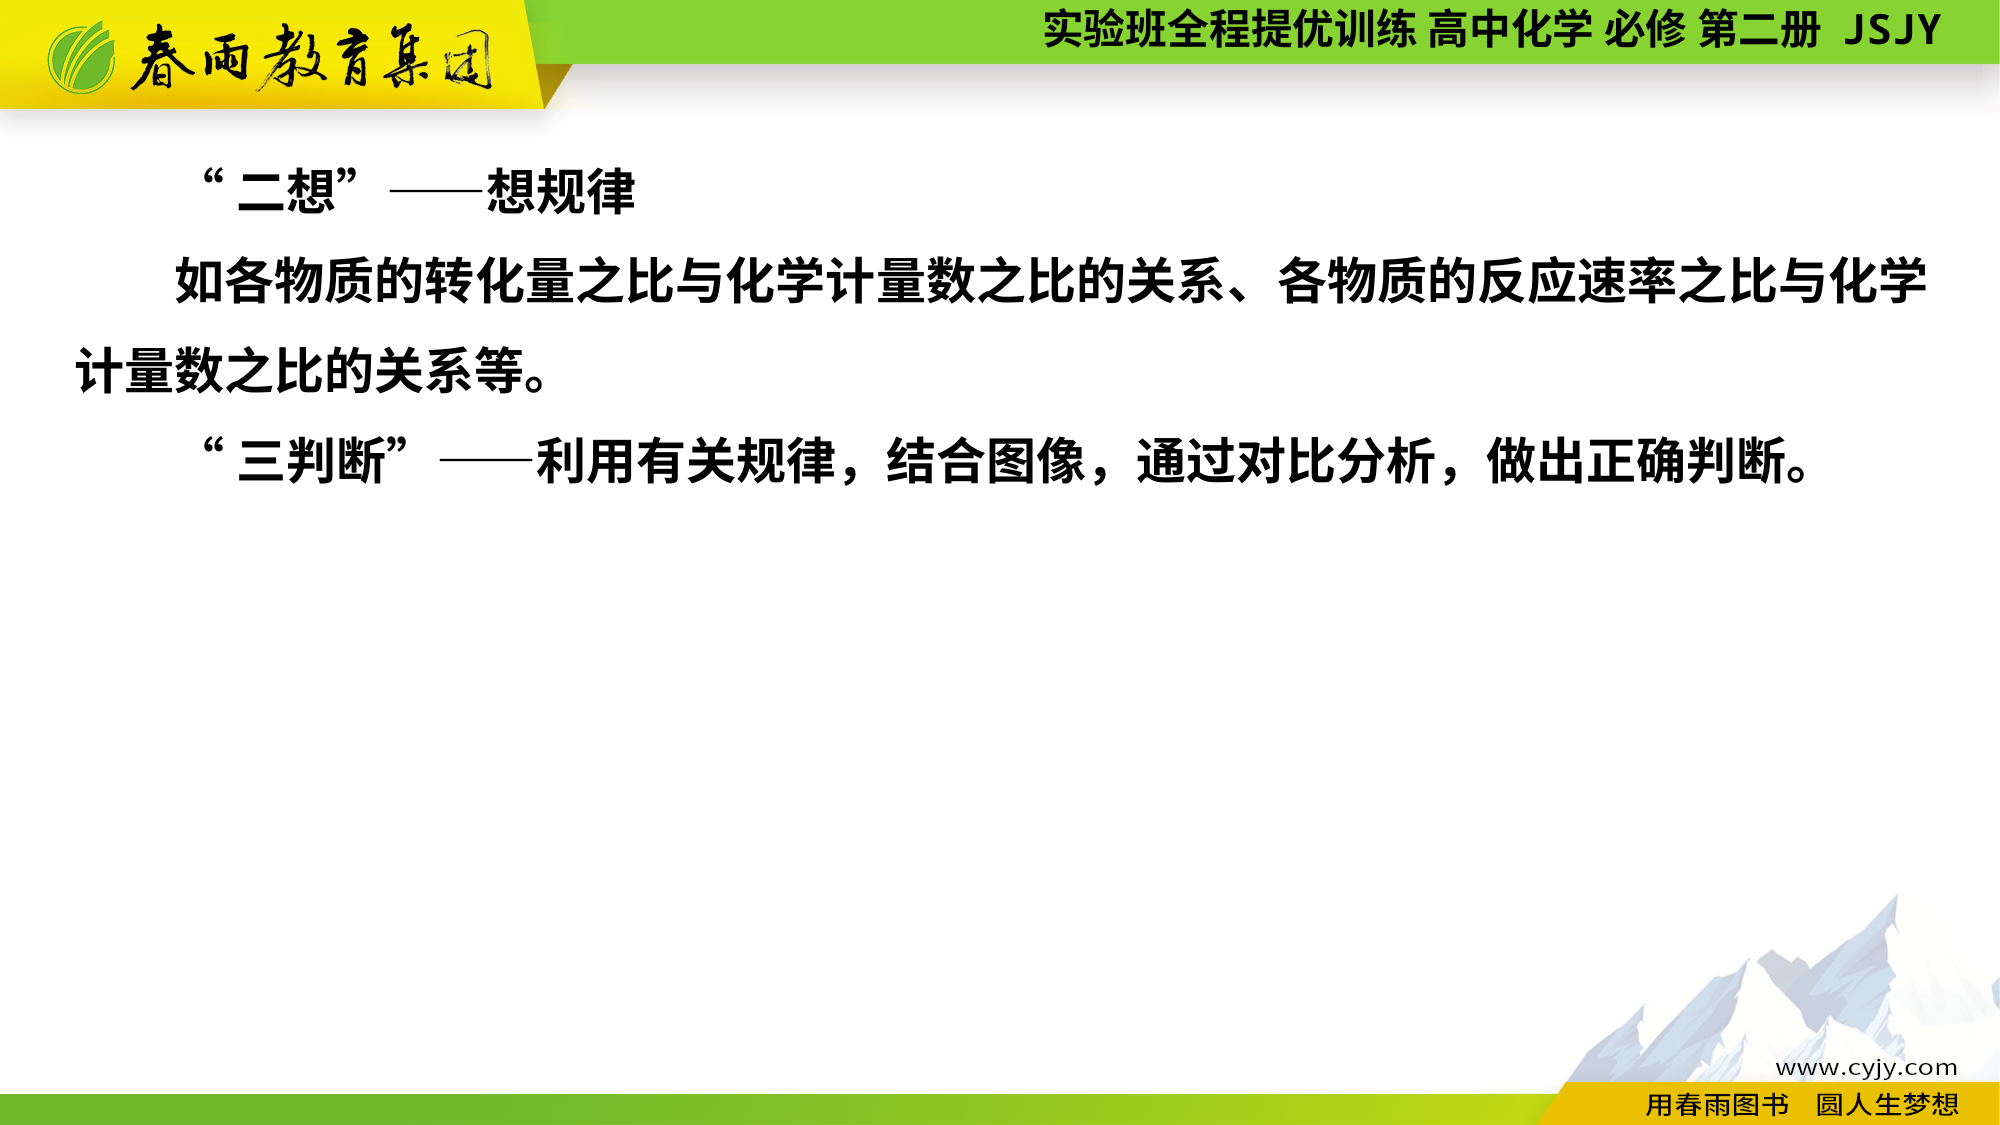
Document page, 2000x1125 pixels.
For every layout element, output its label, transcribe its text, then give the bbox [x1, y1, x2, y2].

picture [0, 0, 2000, 1125]
list “二想”——想规律 如各物质的转化量之比与化学计量数之比的关系、各物质的反应速率之比与化学计量数之比的关系等。 “三判断”——利用有关规律，结合图像，通过对比分析，做出正确判断。 [59, 122, 1944, 490]
